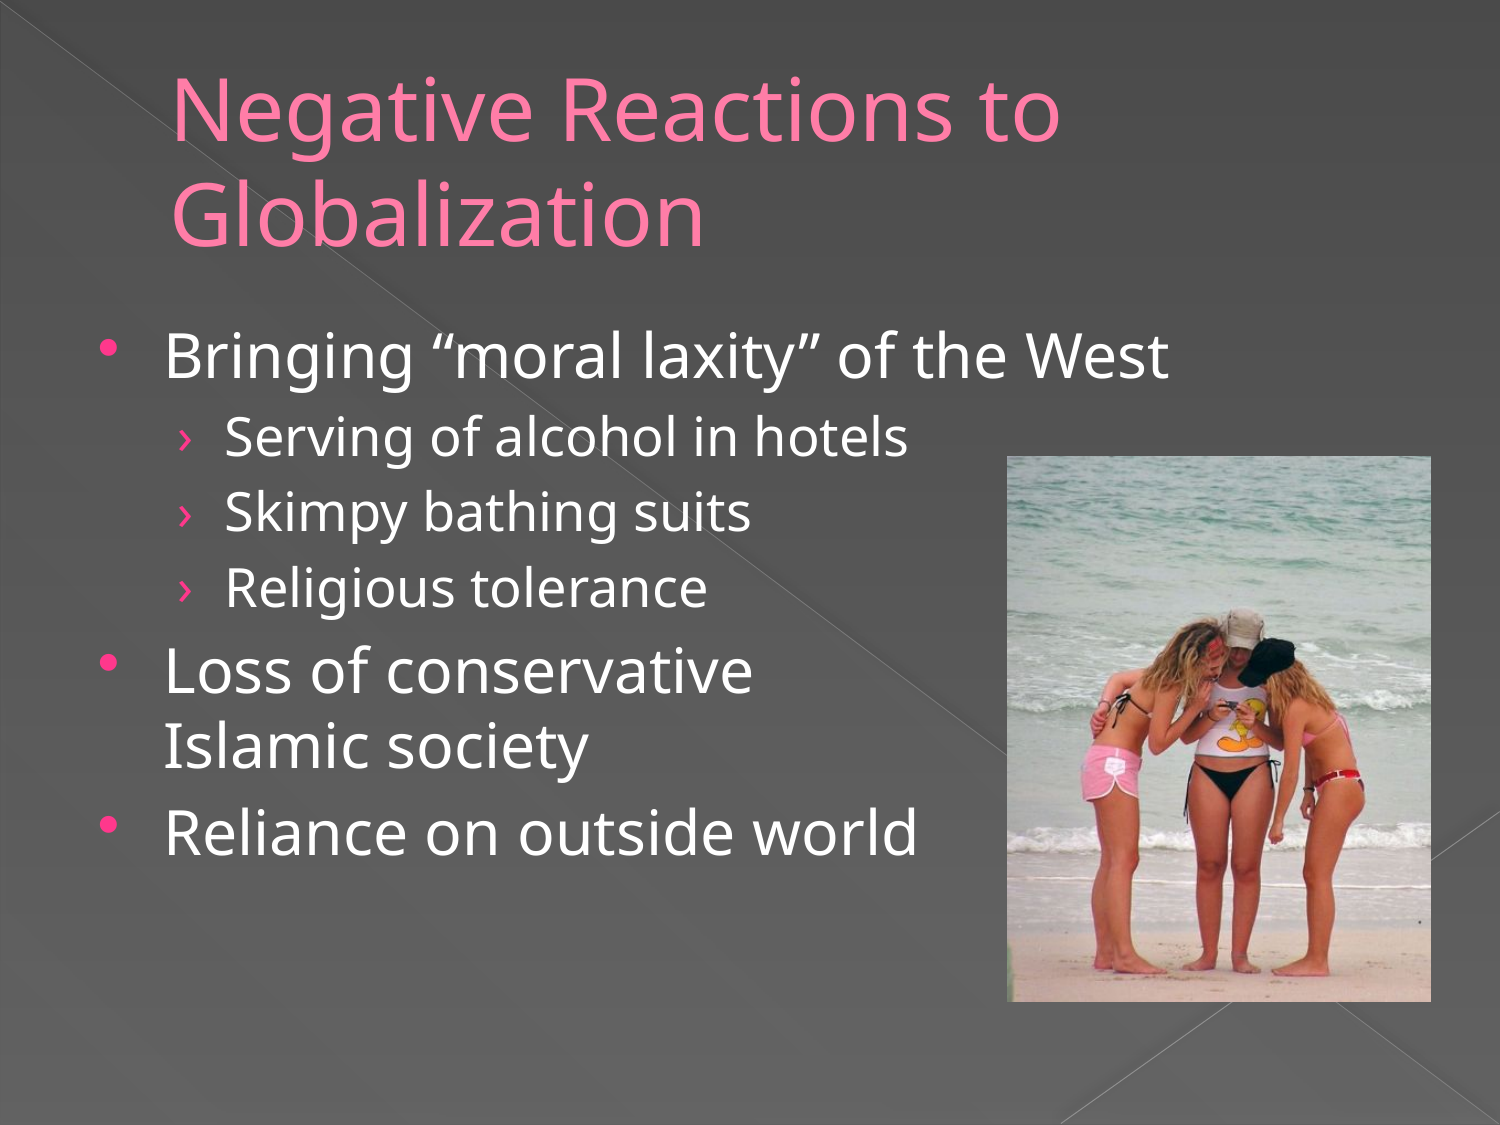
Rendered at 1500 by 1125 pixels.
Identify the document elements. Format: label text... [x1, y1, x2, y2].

list Bringing “moral laxity” of the West Serving of alcohol in hotels Skimpy bathing suits Religious tolerance Loss of conservative Islamic society Reliance on outside world [75, 308, 1425, 1059]
picture [1007, 456, 1432, 1002]
title Negative Reactions to Globalization [75, 43, 1425, 274]
